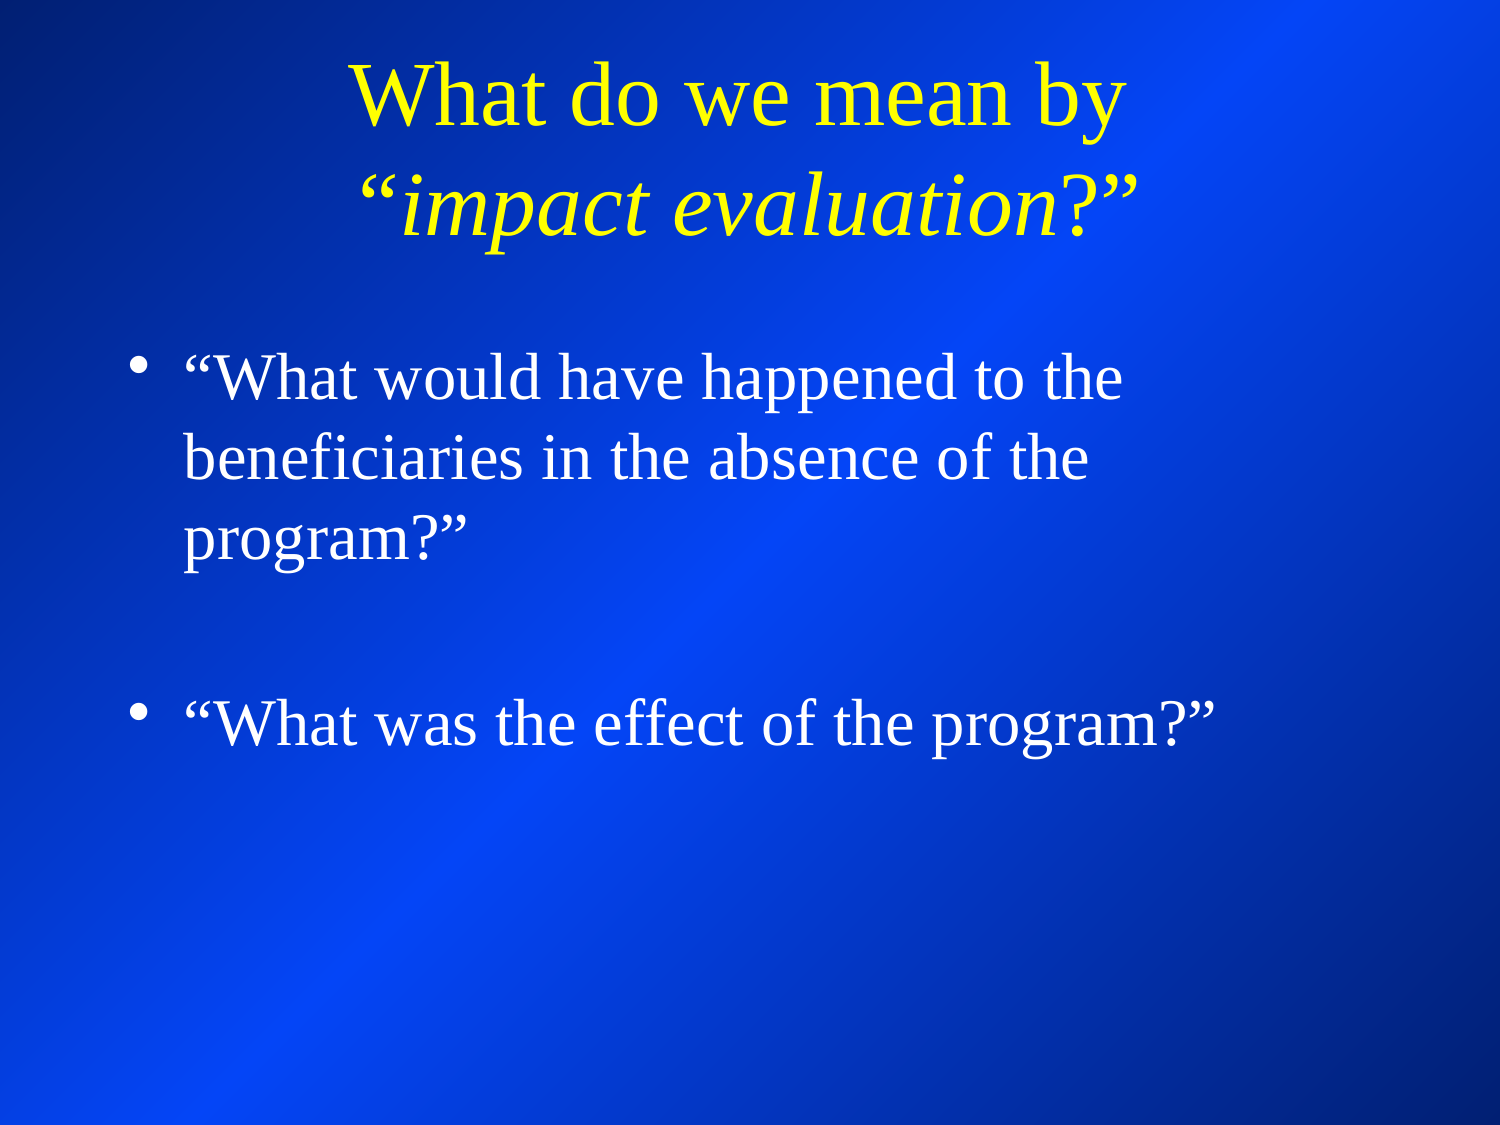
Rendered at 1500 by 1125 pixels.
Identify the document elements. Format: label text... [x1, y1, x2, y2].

title What do we mean by “impact evaluation?” [112, 49, 1388, 238]
list “What would have happened to the beneficiaries in the absence of the program?” “What was the effect of the program?” [112, 324, 1388, 1001]
